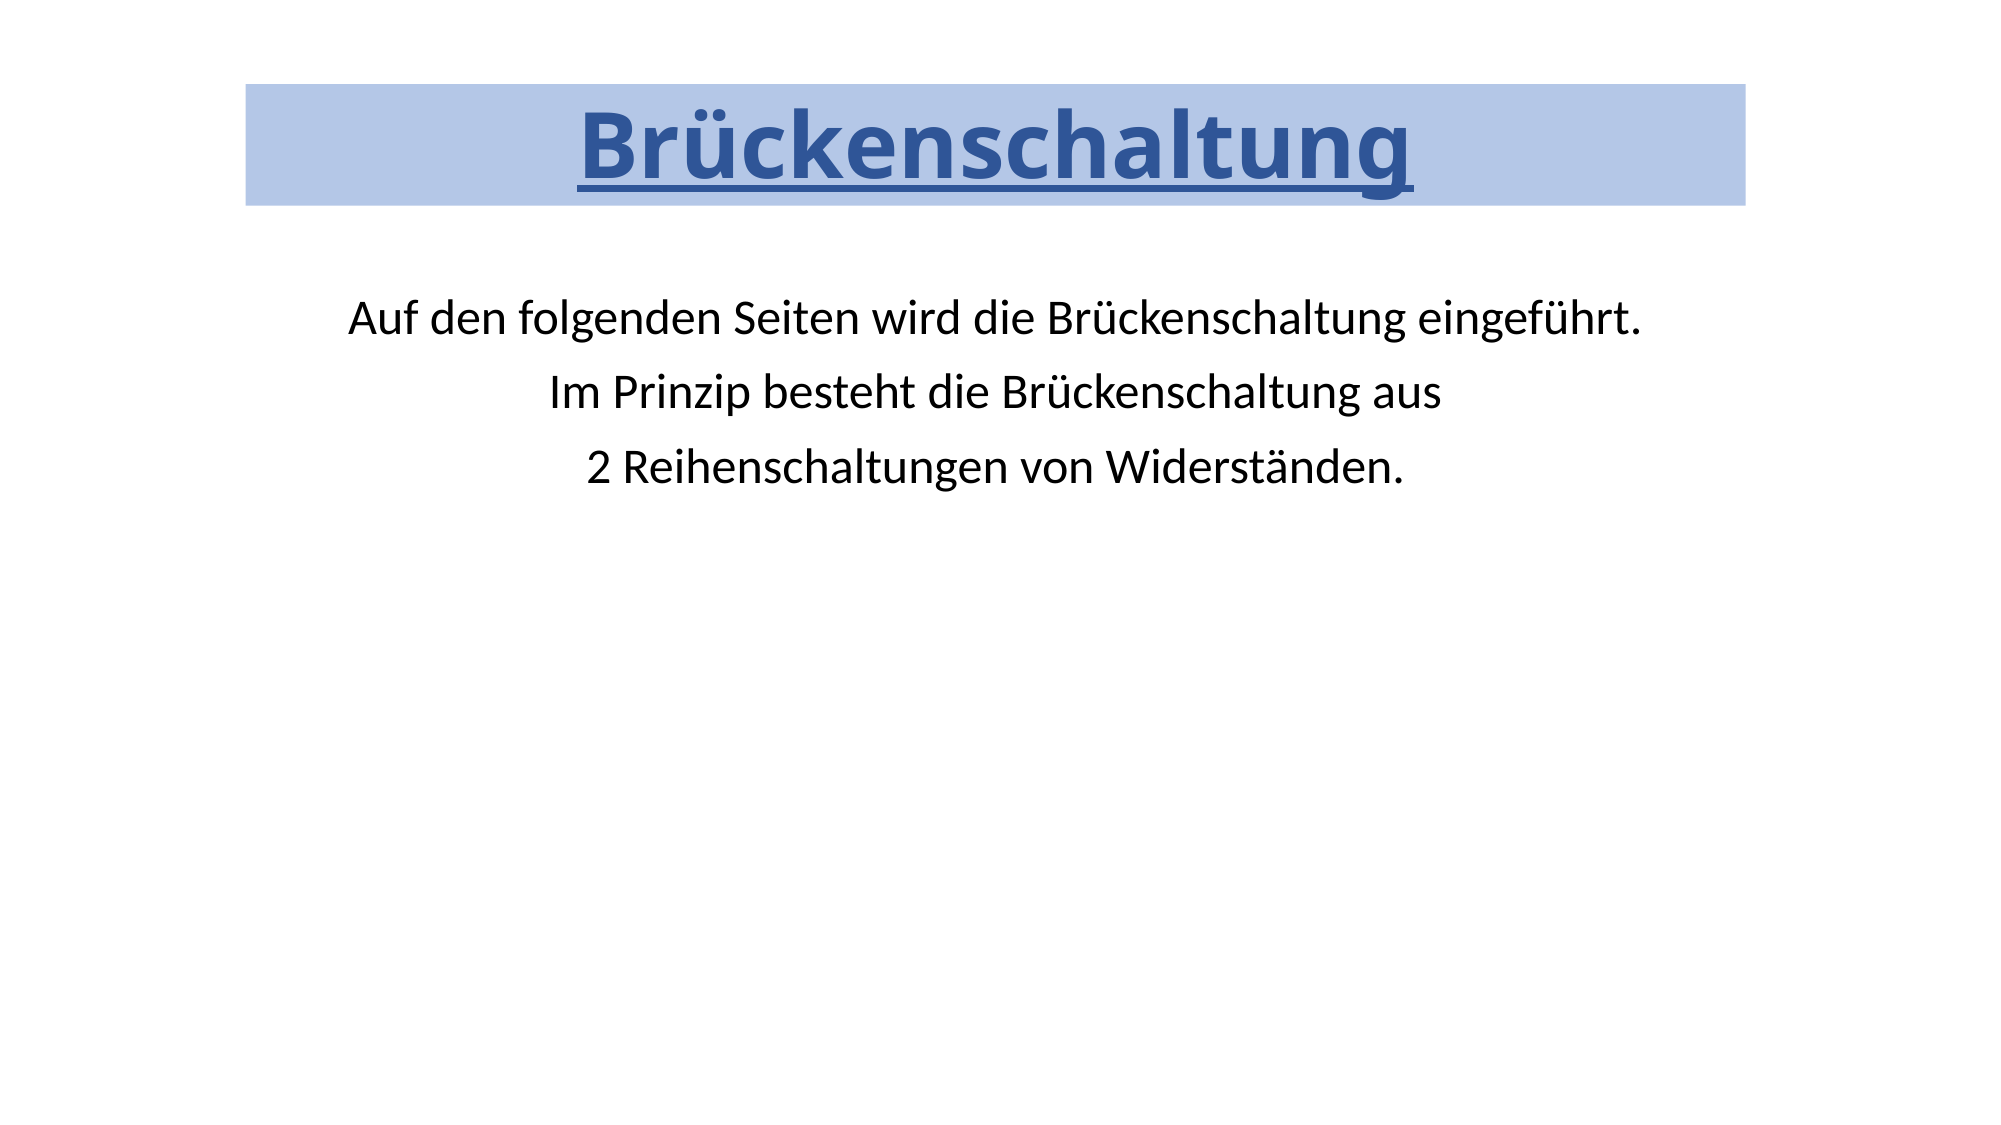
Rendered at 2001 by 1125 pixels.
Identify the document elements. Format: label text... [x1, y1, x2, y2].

subtitle Auf den folgenden Seiten wird die Brückenschaltung eingeführt. Im Prinzip besteht die Brückenschaltung aus 2 Reihenschaltungen von Widerständen. [245, 208, 1746, 992]
title Brückenschaltung [245, 84, 1746, 206]
